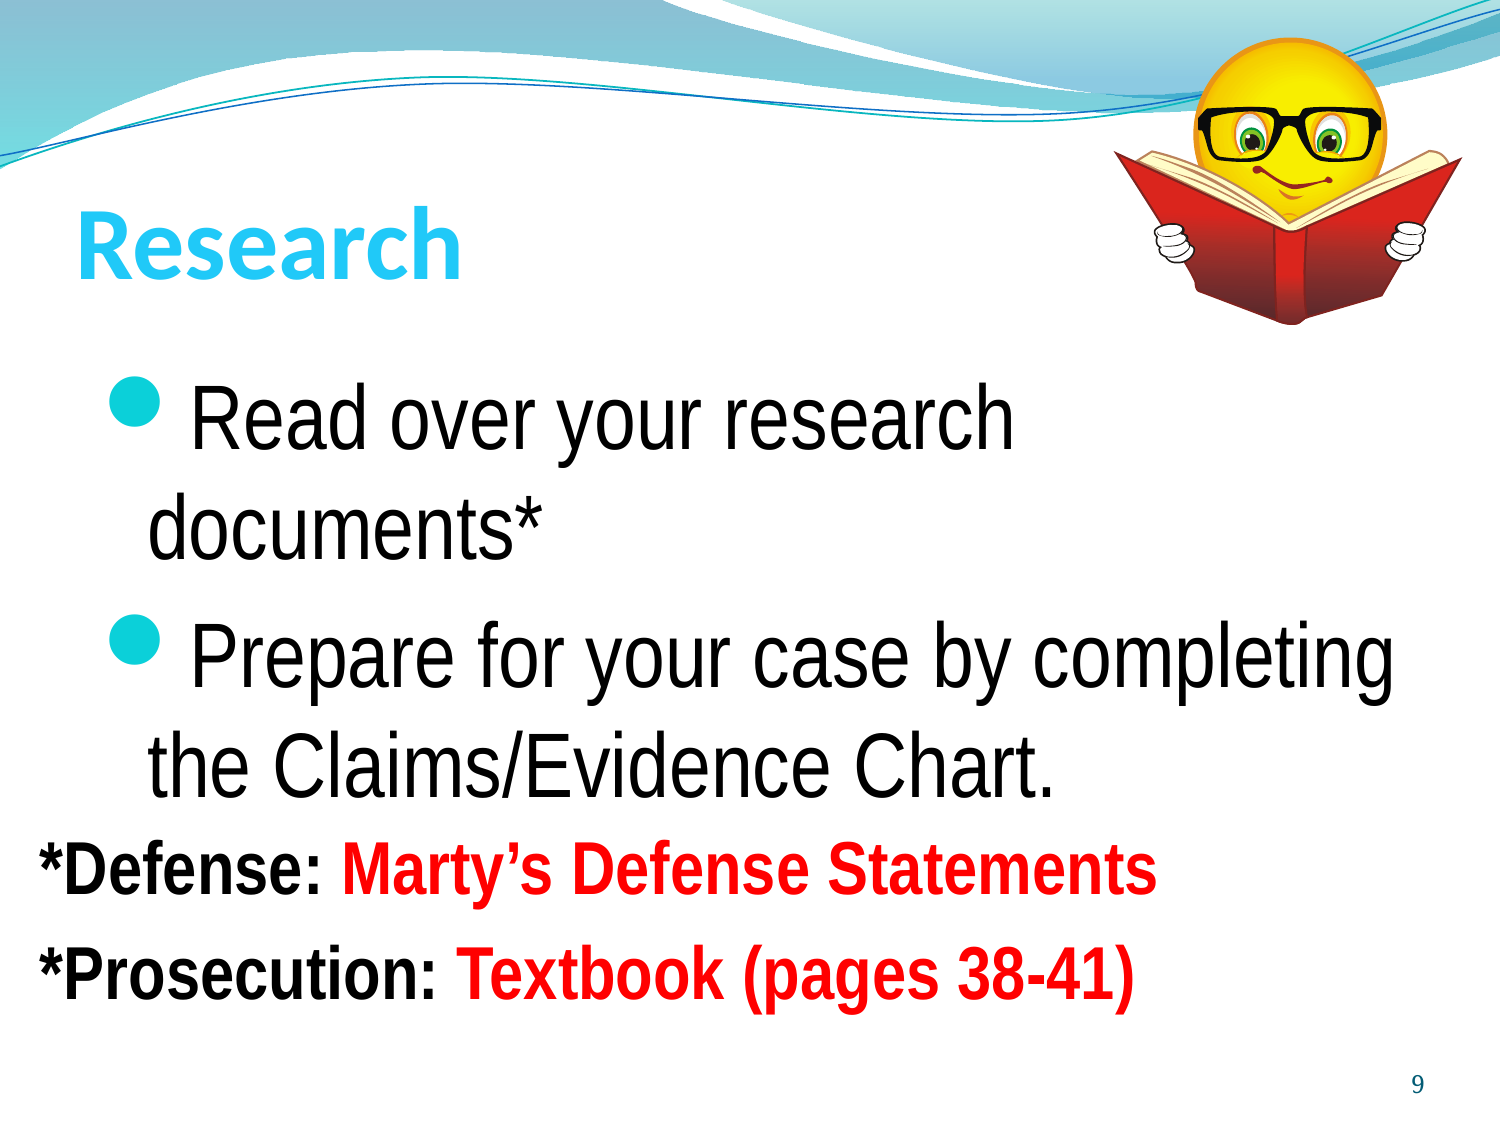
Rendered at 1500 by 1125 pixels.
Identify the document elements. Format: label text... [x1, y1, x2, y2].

slide_number 9 [1299, 1042, 1425, 1103]
text_box *Defense: Marty’s Defense Statements *Prosecution: Textbook (pages 38-41) [24, 812, 1500, 1063]
picture [1113, 37, 1463, 326]
list Read over your research documents* Prepare for your case by completing the Claims/Evidence Chart. [87, 349, 1438, 788]
title Research [74, 112, 1106, 301]
